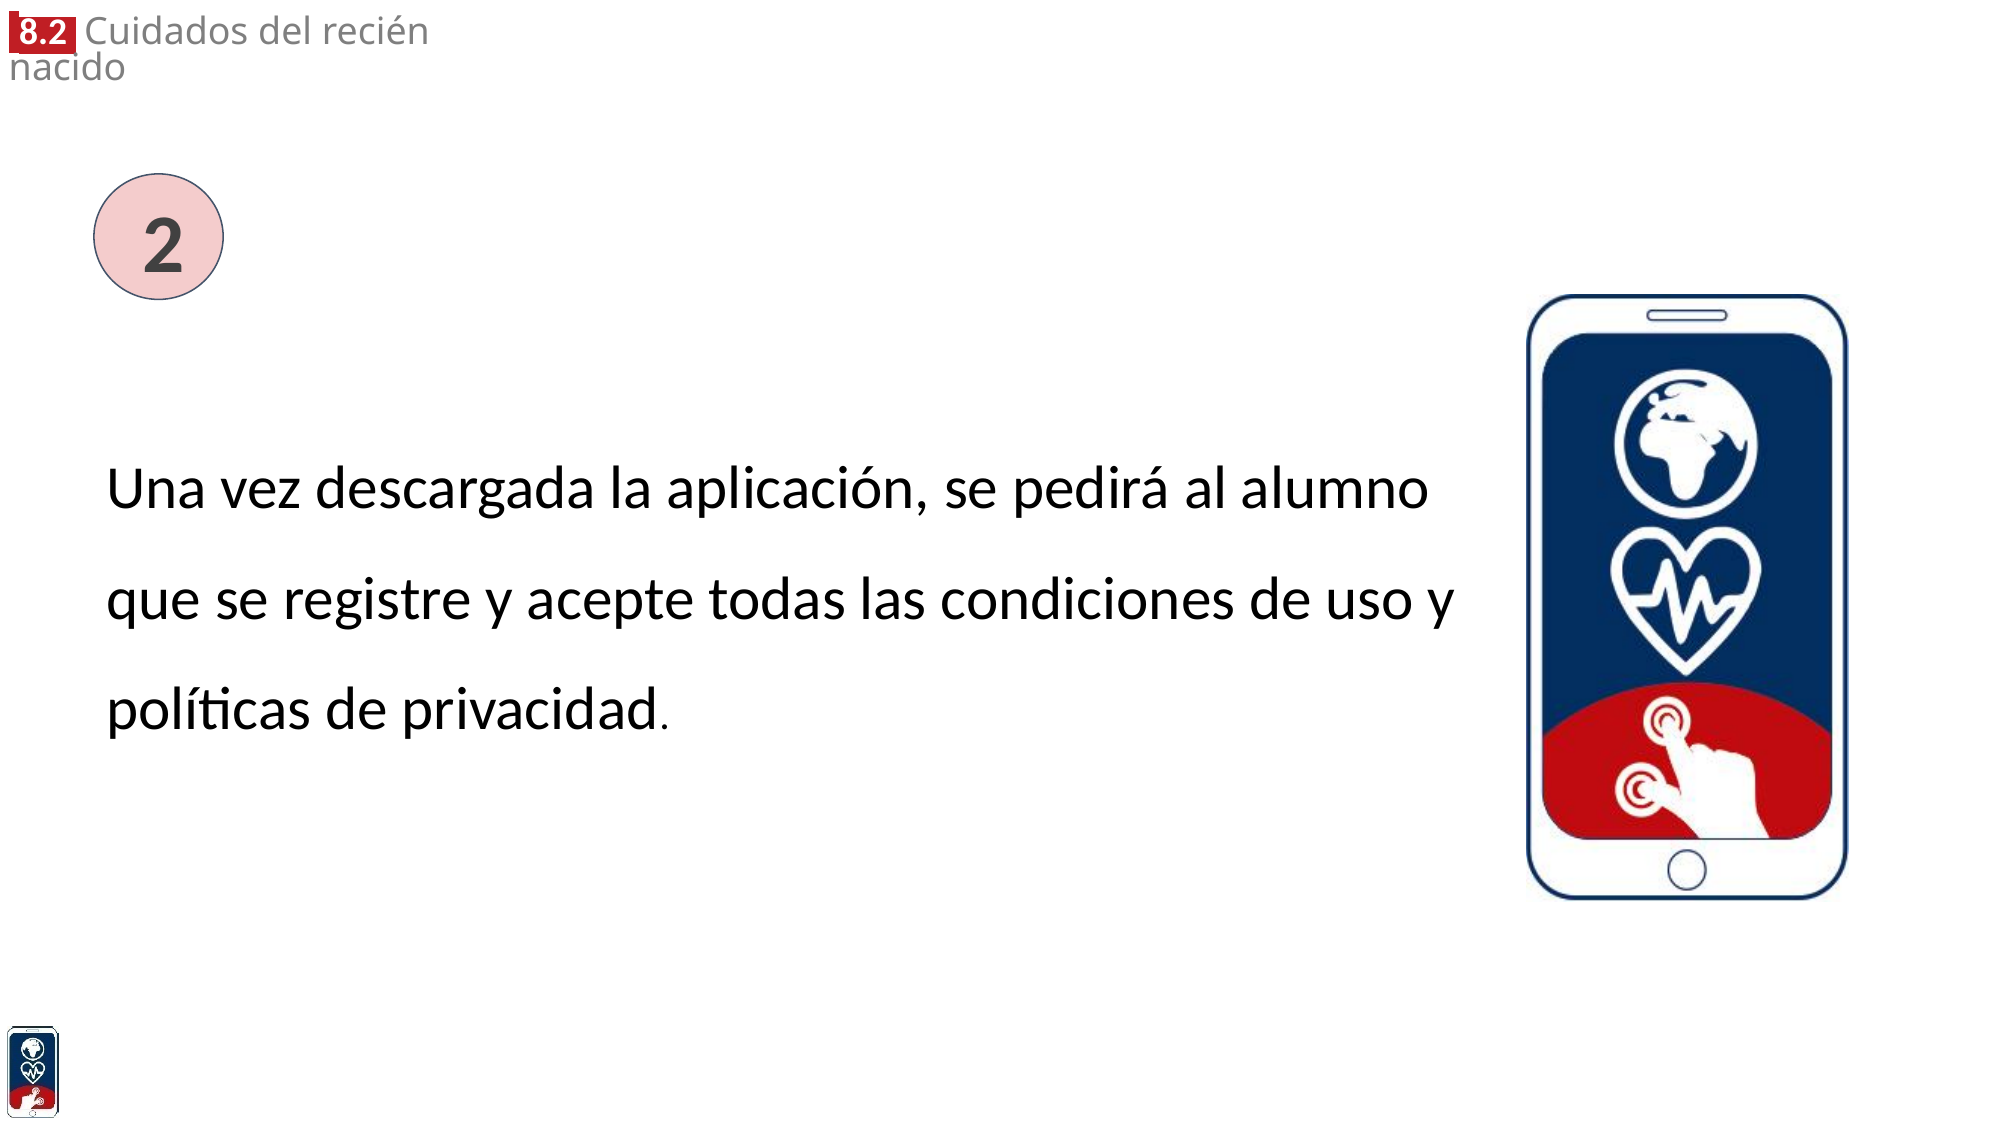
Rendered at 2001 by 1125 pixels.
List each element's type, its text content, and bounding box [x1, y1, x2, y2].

picture [1526, 294, 1849, 902]
picture [7, 1026, 59, 1118]
text_box [93, 181, 127, 292]
text_box 2 [127, 173, 236, 304]
list Una vez descargada la aplicación, se pedirá al alumno que se registre y acepte todas las condiciones de uso y políticas de privacidad. [91, 403, 1503, 1051]
